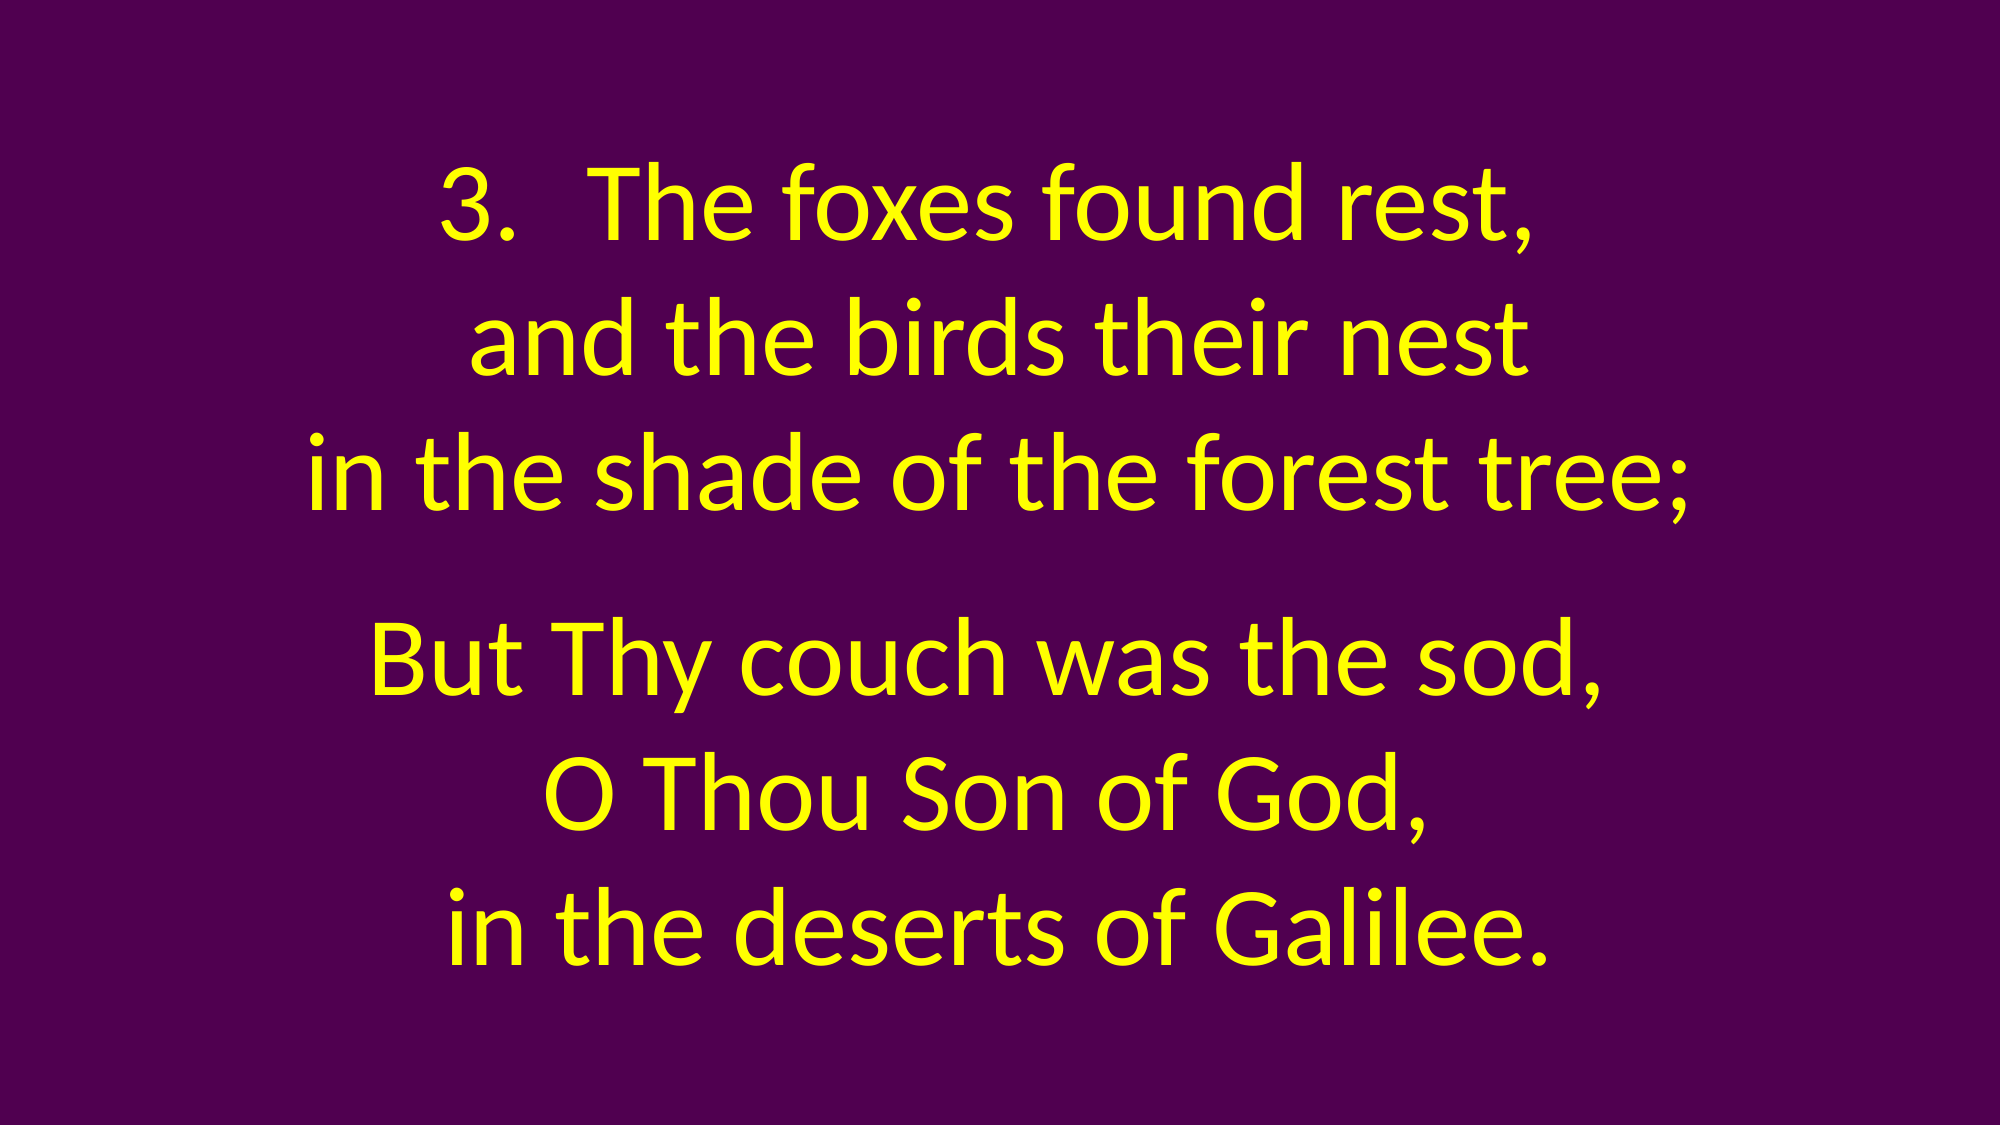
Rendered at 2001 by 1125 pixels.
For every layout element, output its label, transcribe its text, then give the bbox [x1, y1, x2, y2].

text_box 3. The foxes found rest, and the birds their nest in the shade of the forest tree; But Thy couch was the sod, O Thou Son of God, in the deserts of Galilee. [0, 120, 2000, 996]
